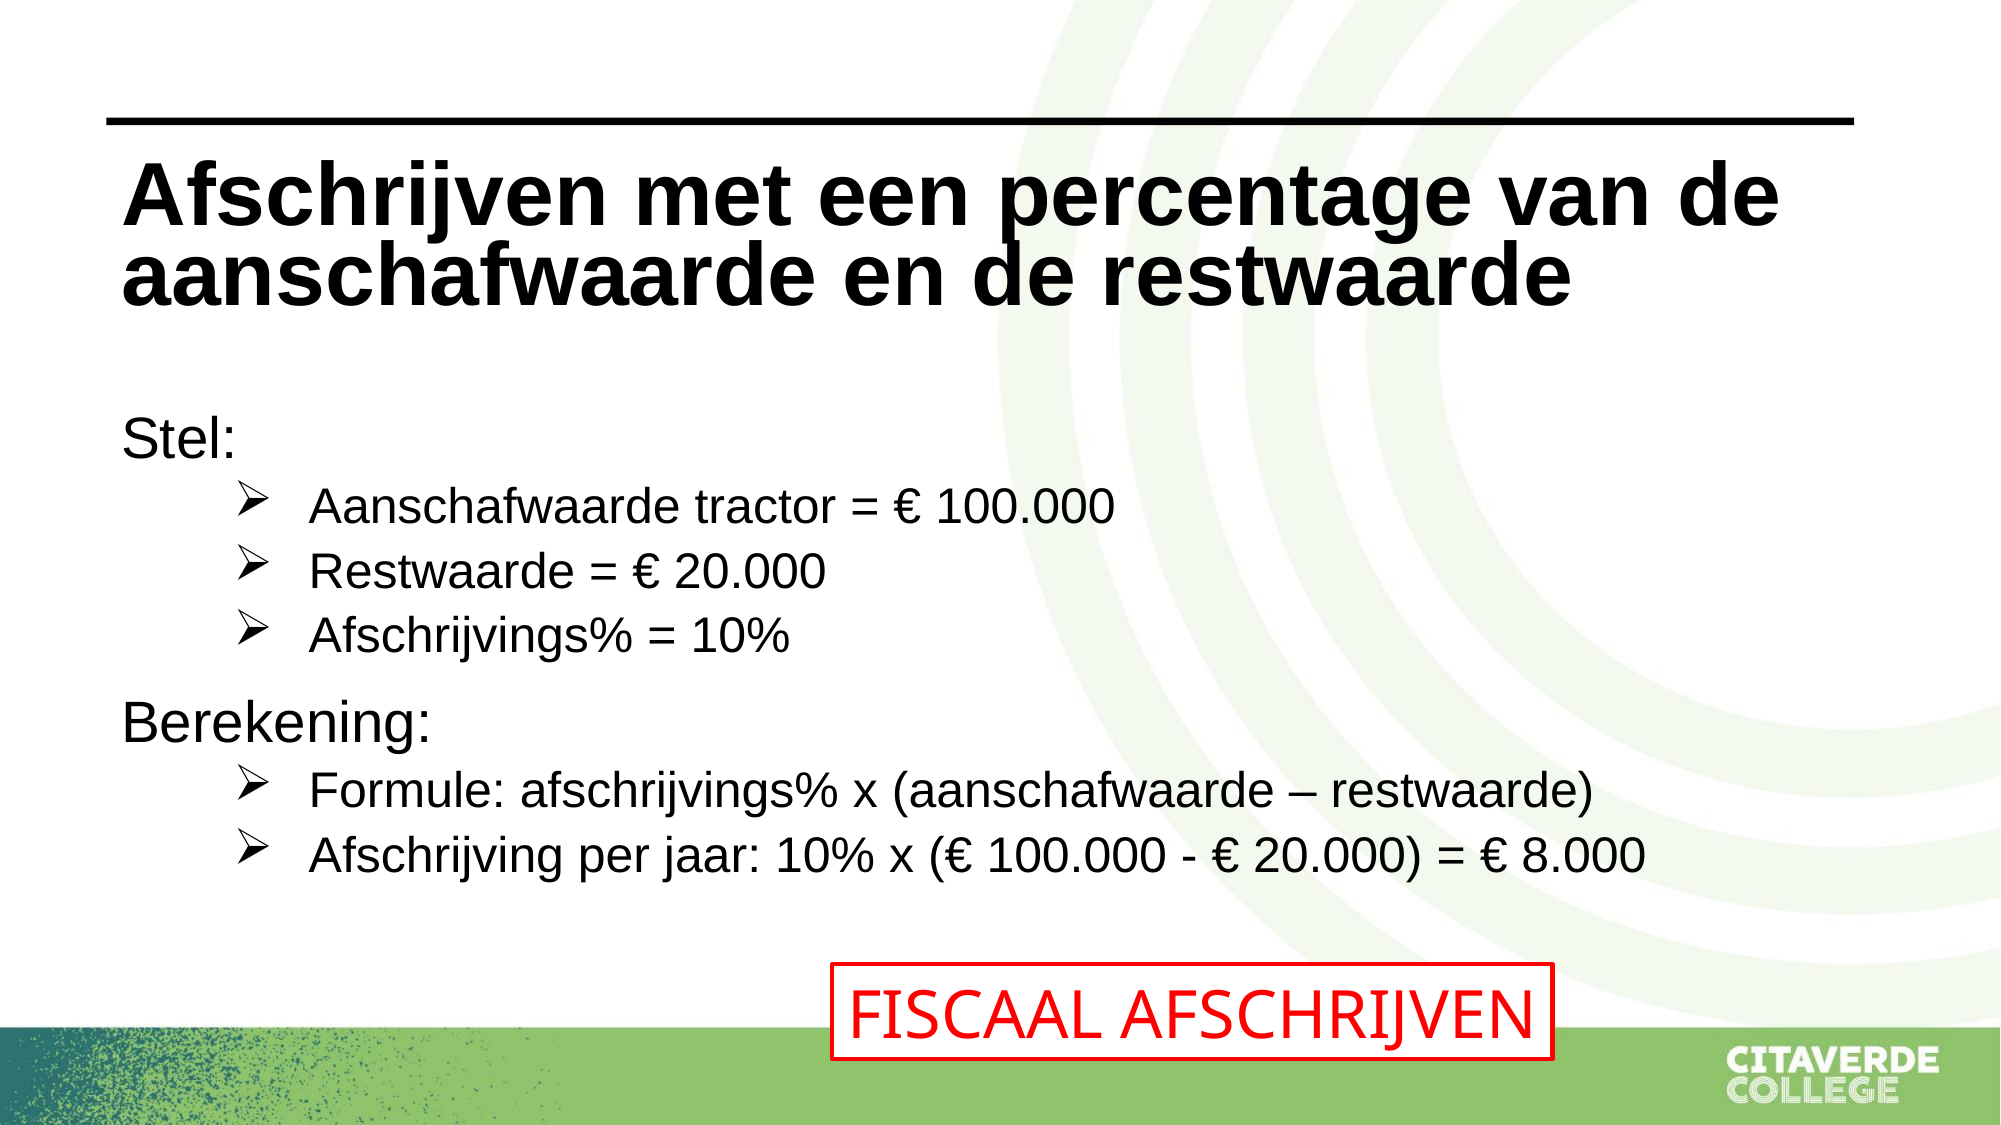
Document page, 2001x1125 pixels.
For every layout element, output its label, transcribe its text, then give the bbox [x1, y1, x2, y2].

picture [0, 0, 2001, 1125]
text_box FISCAAL AFSCHRIJVEN [832, 964, 1553, 1059]
list Stel: Aanschafwaarde tractor = € 100.000 Restwaarde = € 20.000 Afschrijvings% = 10% Berekening: Formule: afschrijvings% x (aanschafwaarde – restwaarde) Afschrijving per jaar: 10% x (€ 100.000 - € 20.000) = € 8.000 [106, 392, 1855, 965]
title Afschrijven met een percentage van de aanschafwaarde en de restwaarde [106, 117, 1855, 366]
